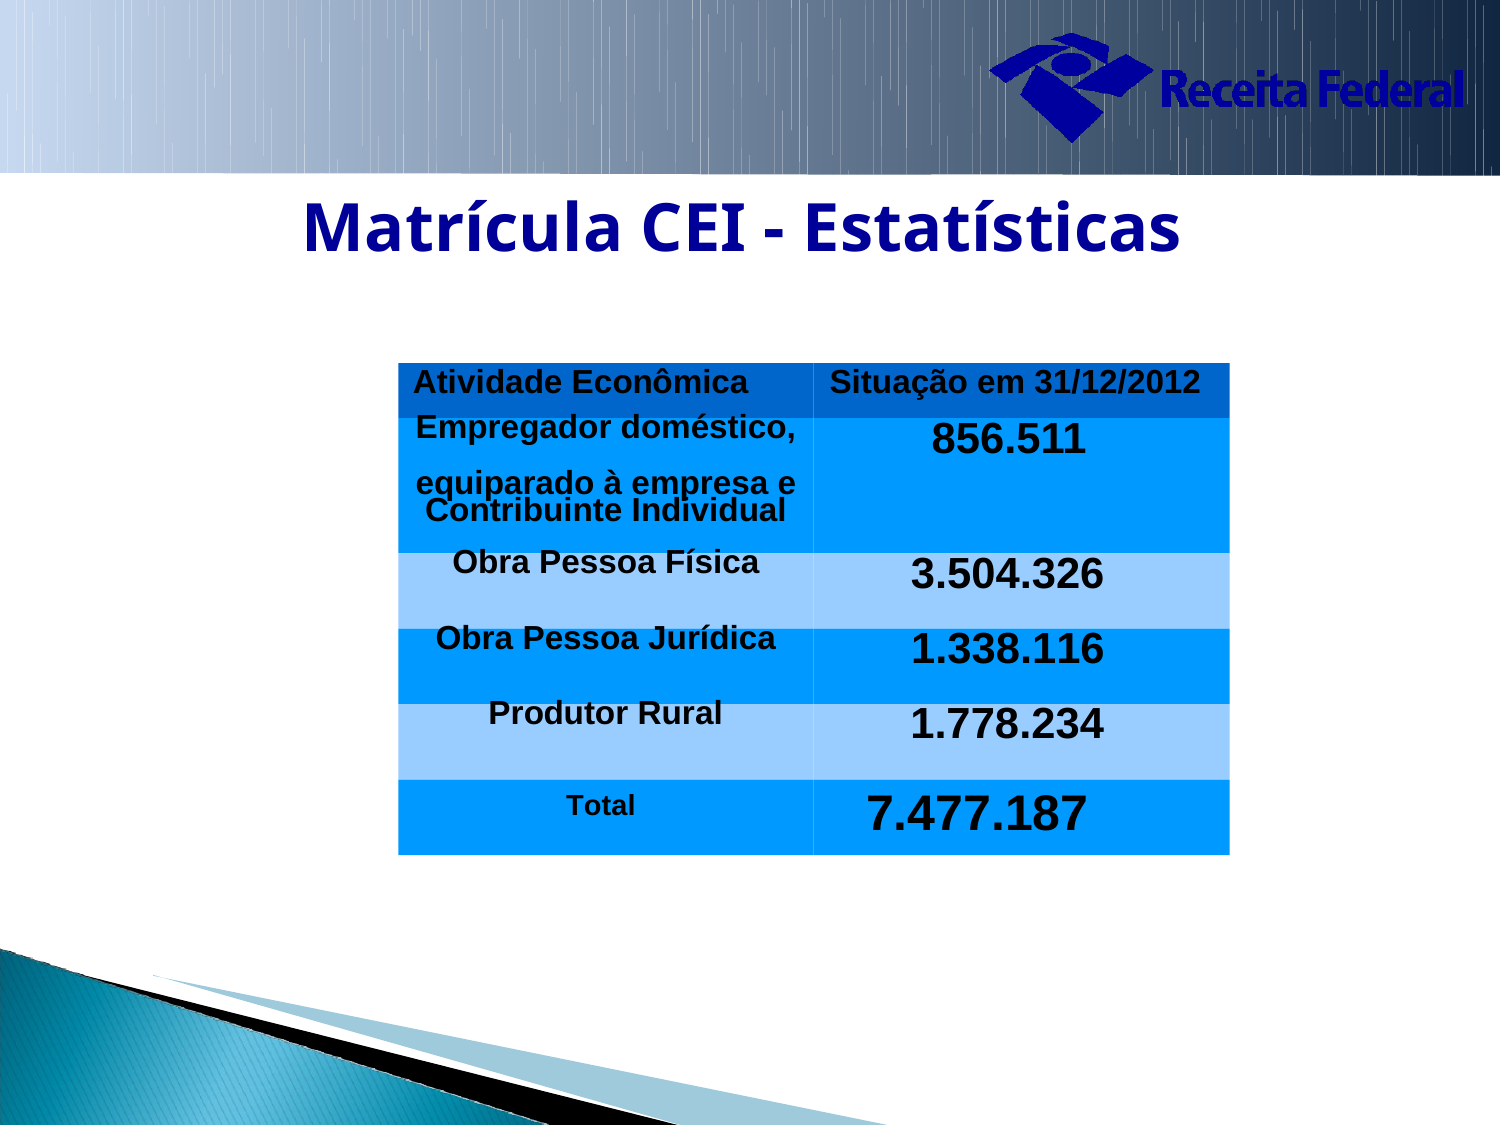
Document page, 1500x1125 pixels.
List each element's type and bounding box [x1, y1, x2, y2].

text_box [0, 0, 1500, 176]
text_box [299, 193, 1216, 265]
text_box [0, 947, 888, 1125]
text_box [398, 363, 1230, 856]
